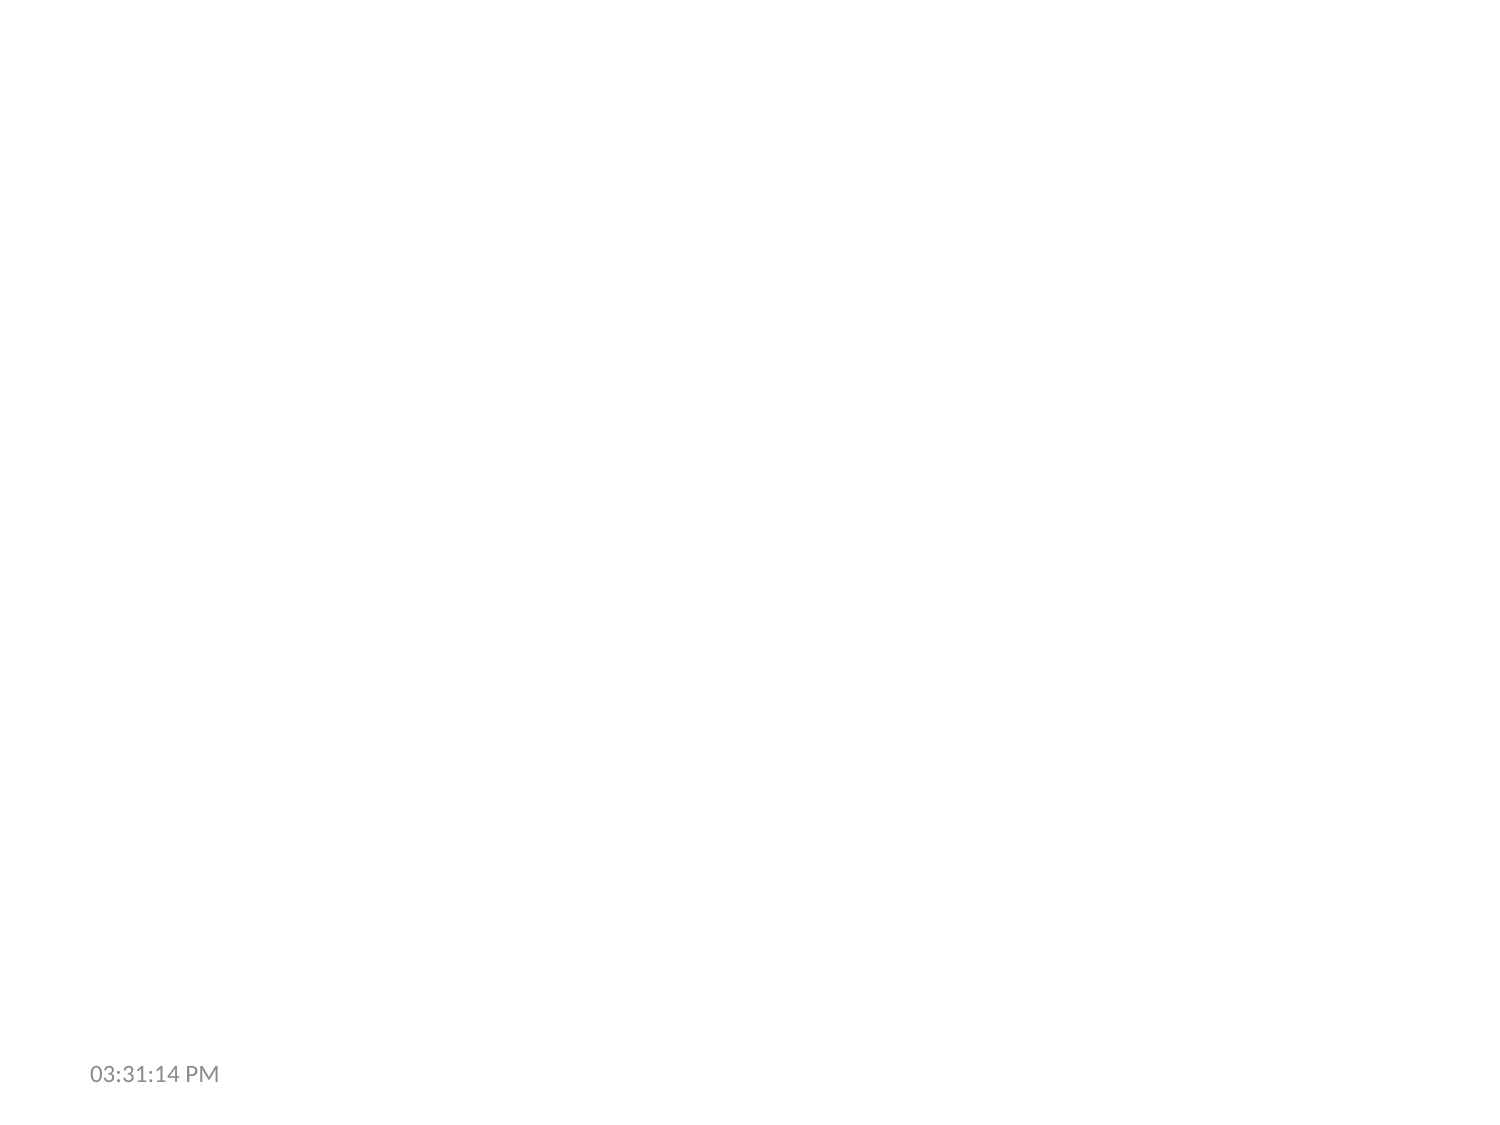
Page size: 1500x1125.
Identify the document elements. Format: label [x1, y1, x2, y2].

slide_number [75, 1042, 425, 1103]
